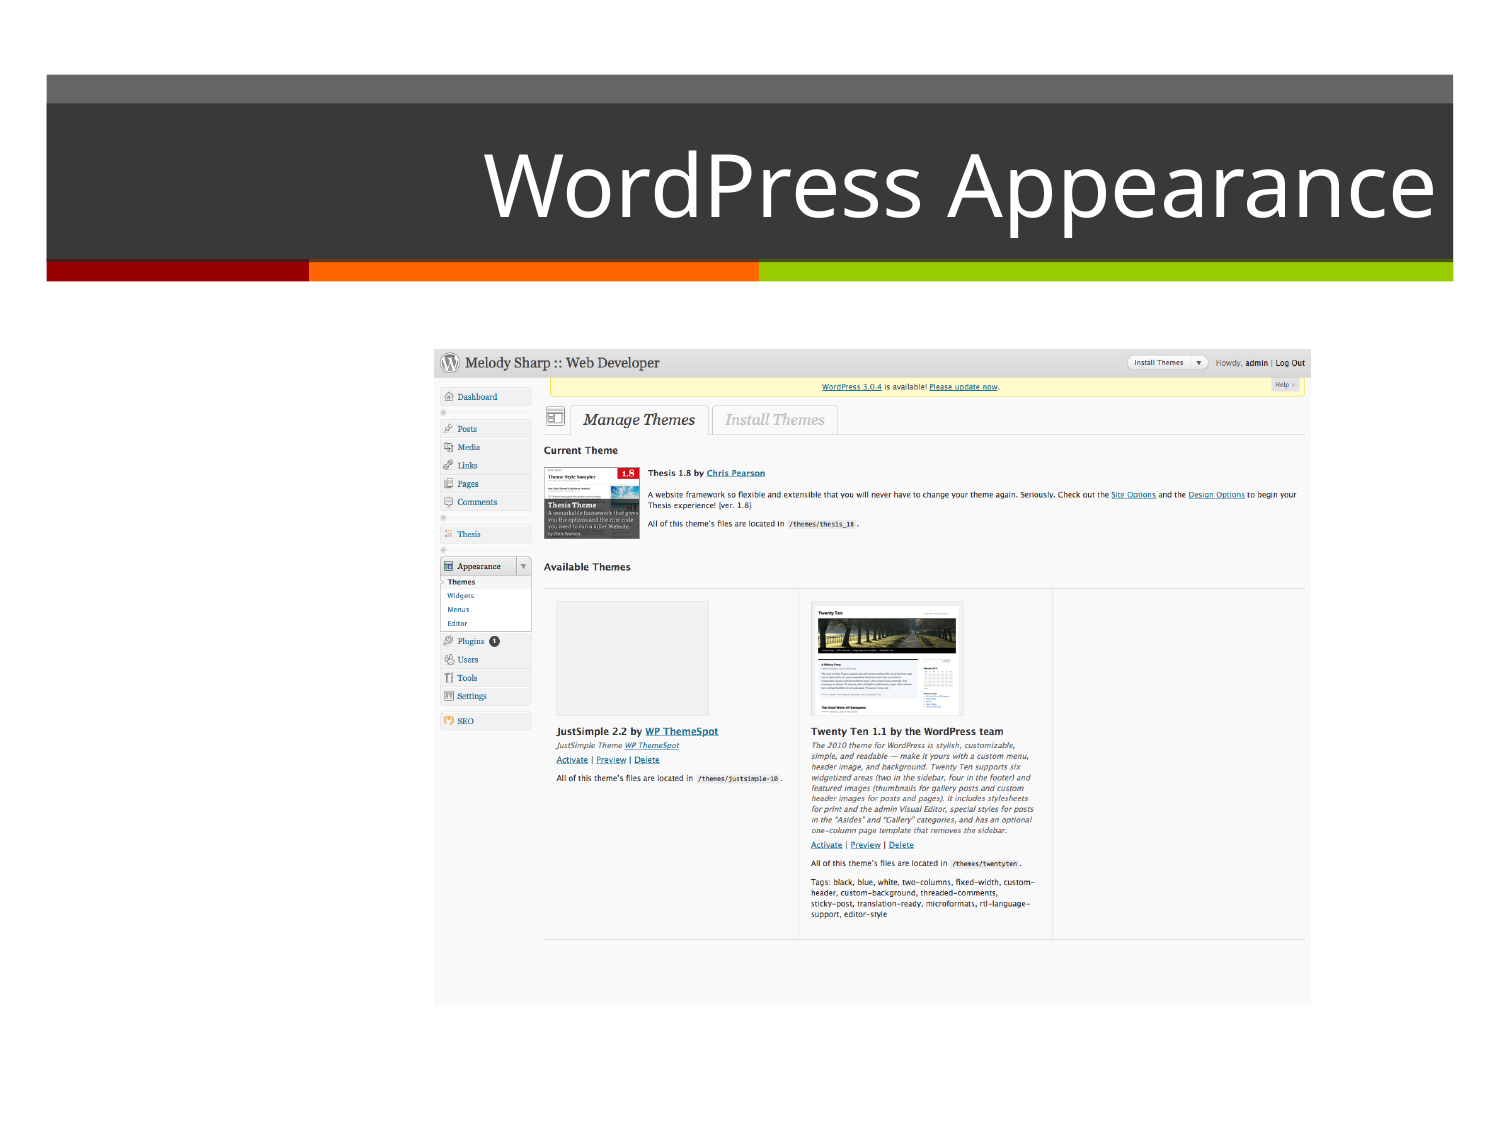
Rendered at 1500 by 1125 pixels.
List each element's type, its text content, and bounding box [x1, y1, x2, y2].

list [291, 349, 1454, 1006]
title WordPress Appearance [46, 103, 1454, 263]
